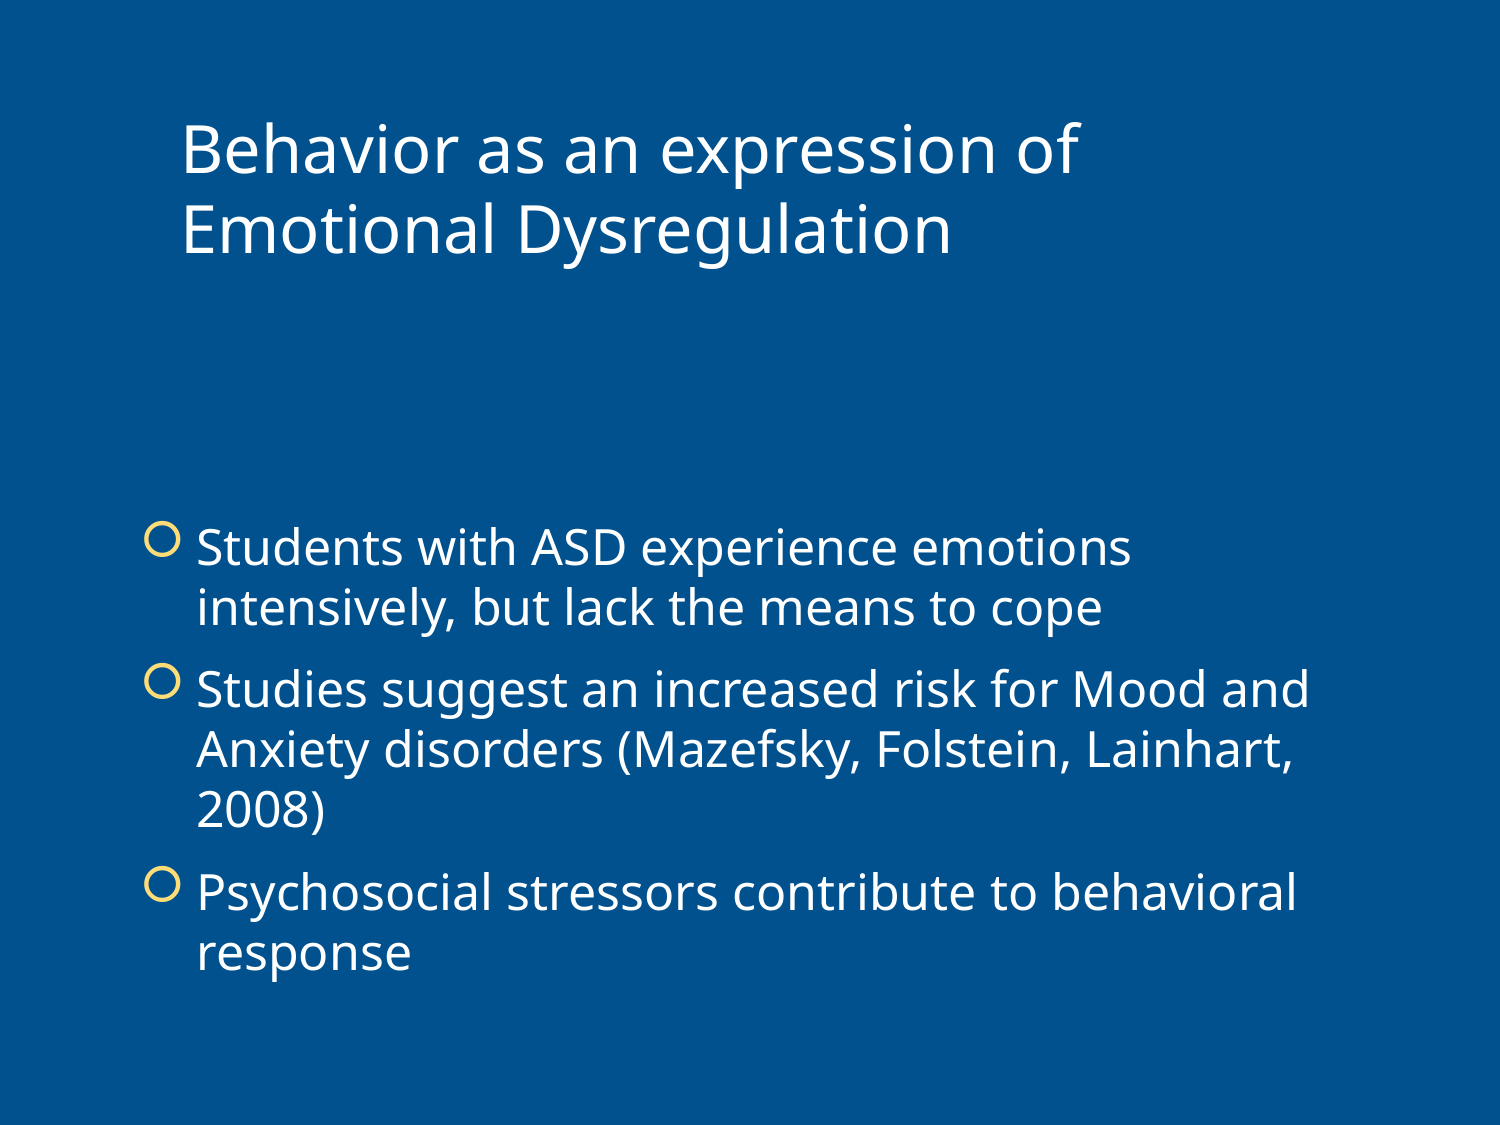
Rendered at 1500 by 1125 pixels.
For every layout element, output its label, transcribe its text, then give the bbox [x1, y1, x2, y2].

title Behavior as an expression of Emotional Dysregulation [165, 110, 1335, 263]
list Students with ASD experience emotions intensively, but lack the means to cope Studies suggest an increased risk for Mood and Anxiety disorders (Mazefsky, Folstein, Lainhart, 2008) Psychosocial stressors contribute to behavioral response [125, 507, 1413, 1121]
